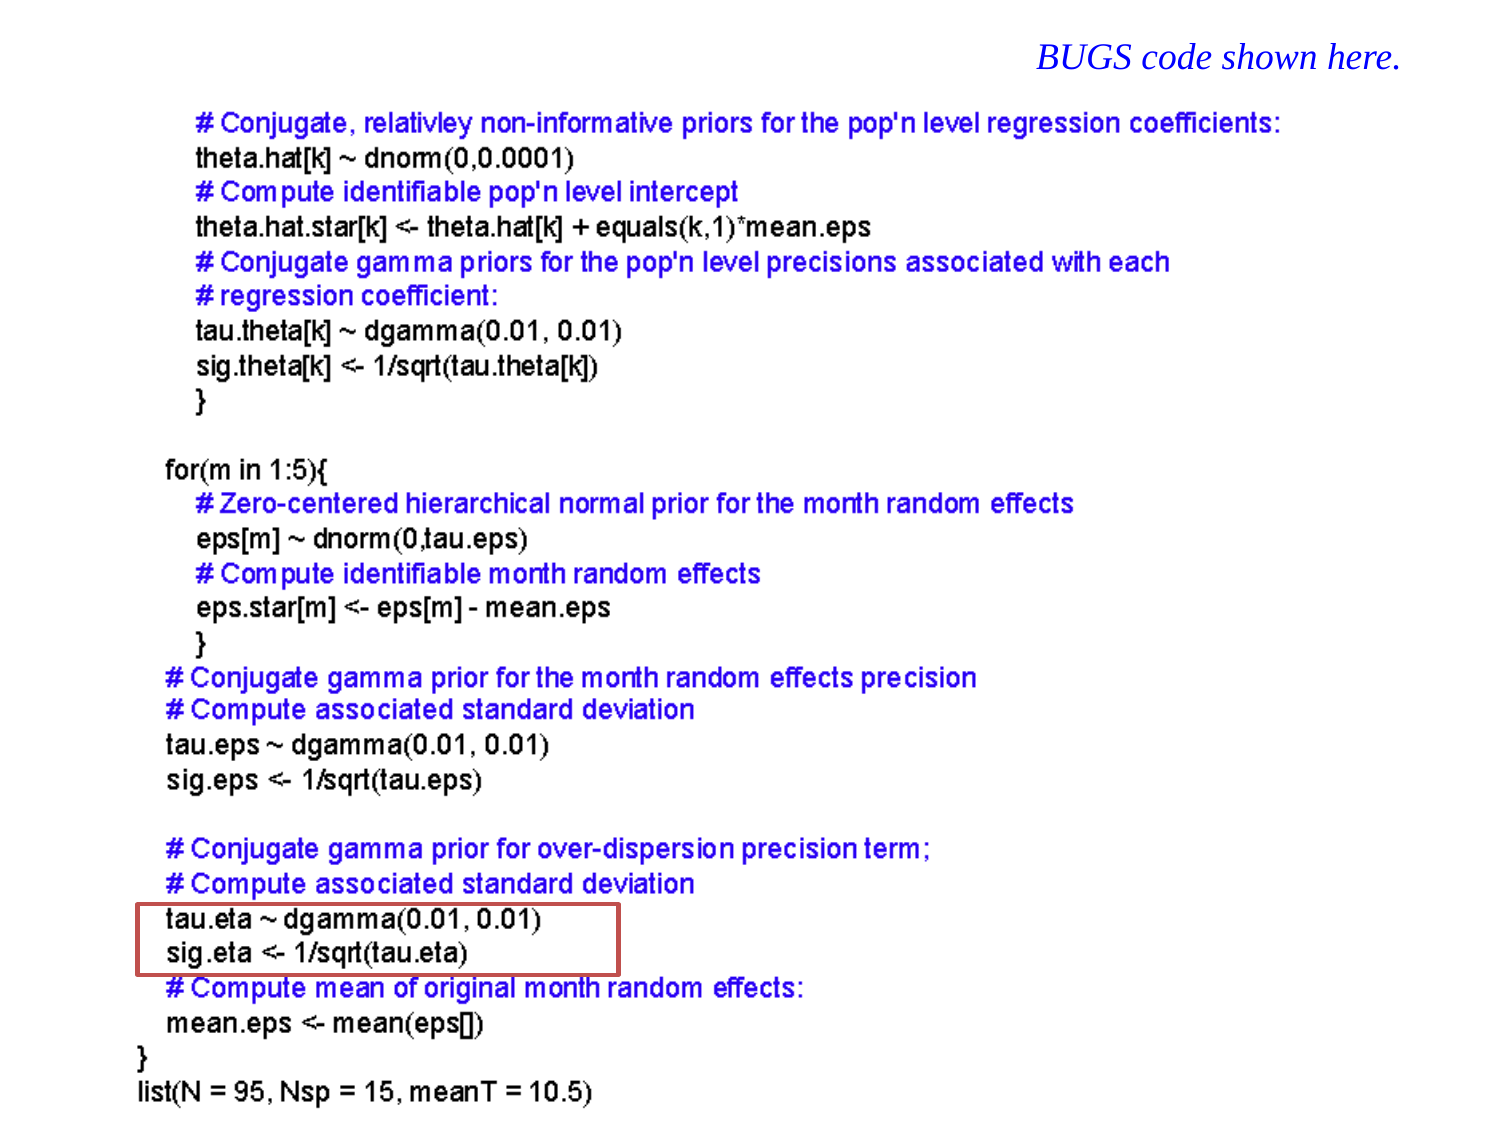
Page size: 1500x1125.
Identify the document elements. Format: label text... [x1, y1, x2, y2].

text_box BUGS code shown here. [1021, 24, 1418, 85]
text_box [93, 85, 1301, 1113]
